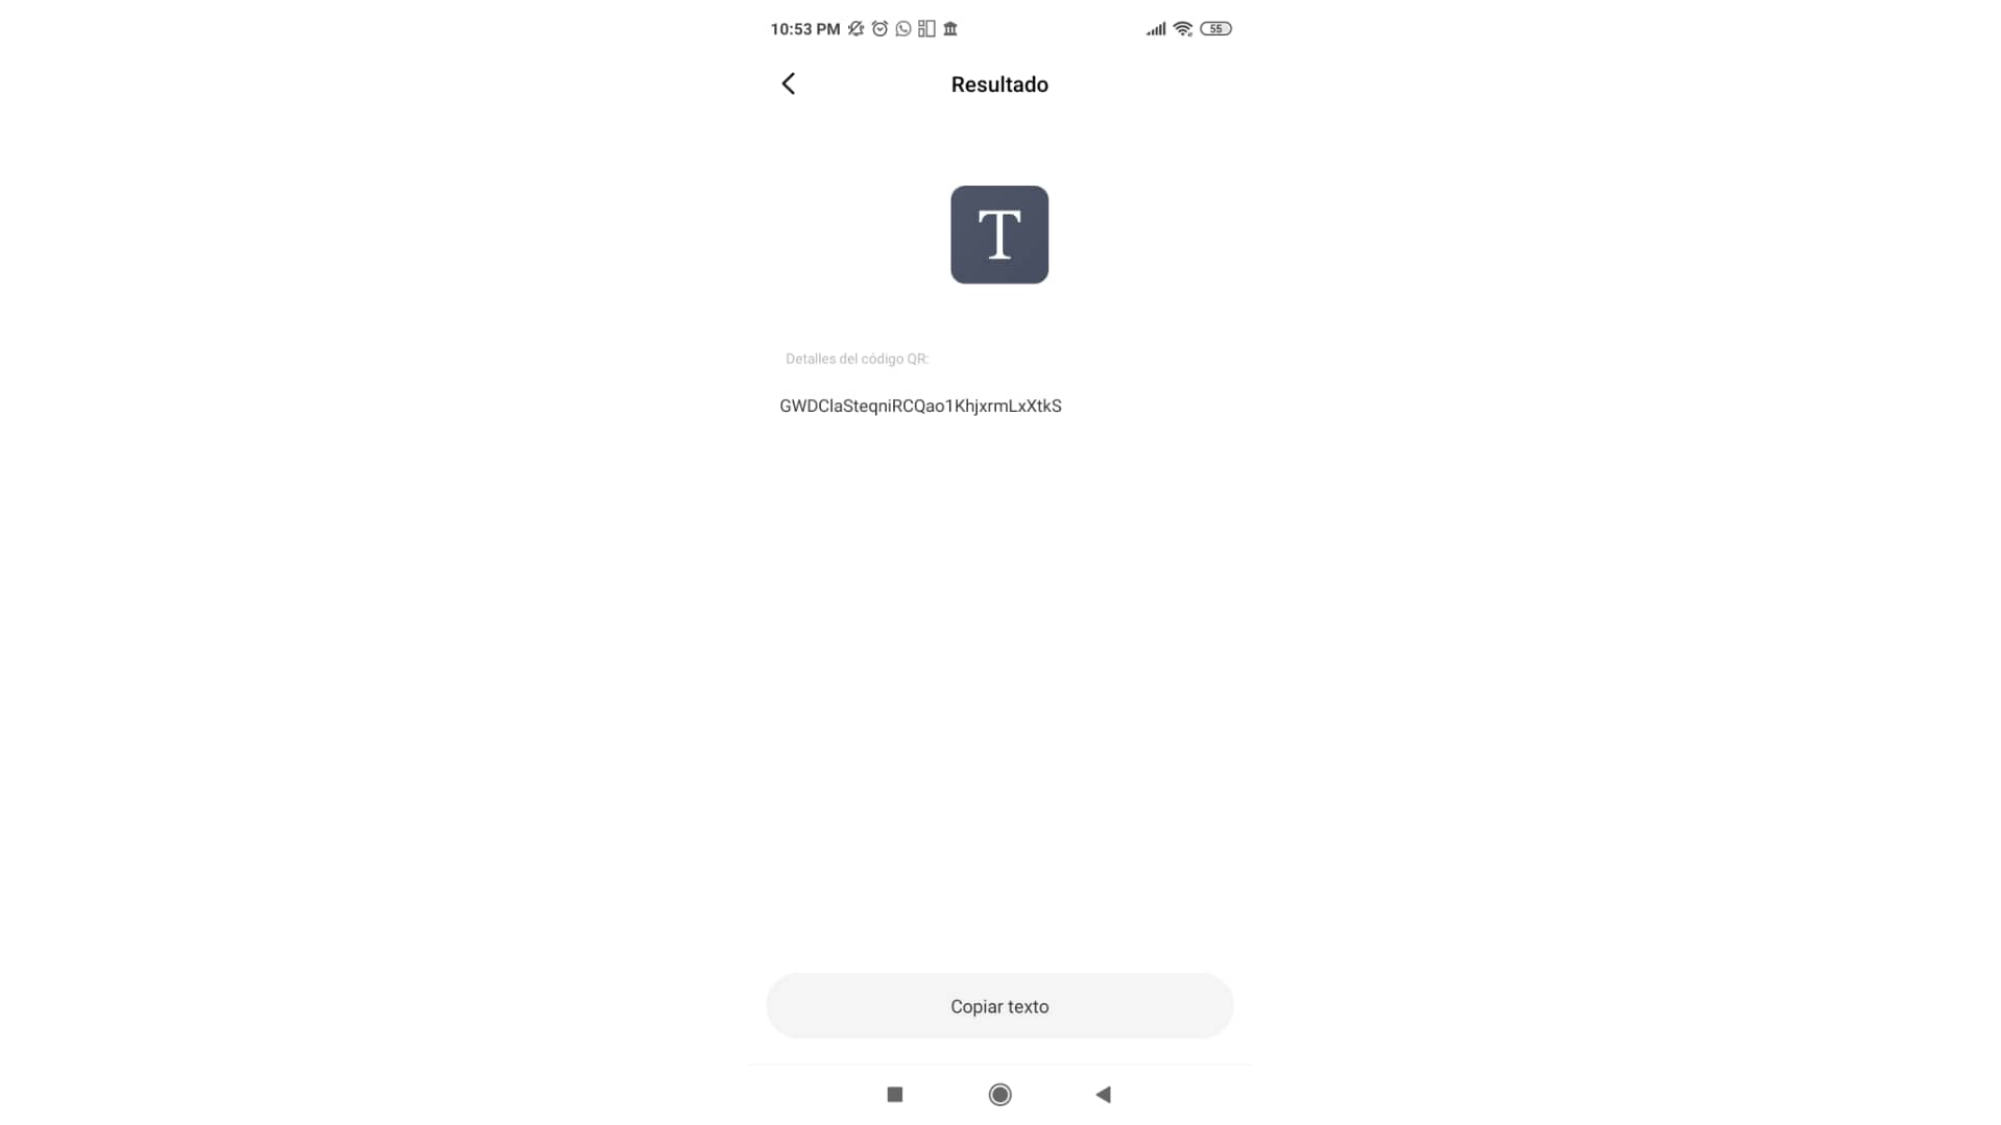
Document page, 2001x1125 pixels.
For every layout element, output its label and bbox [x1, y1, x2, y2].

picture [747, 0, 1253, 1125]
